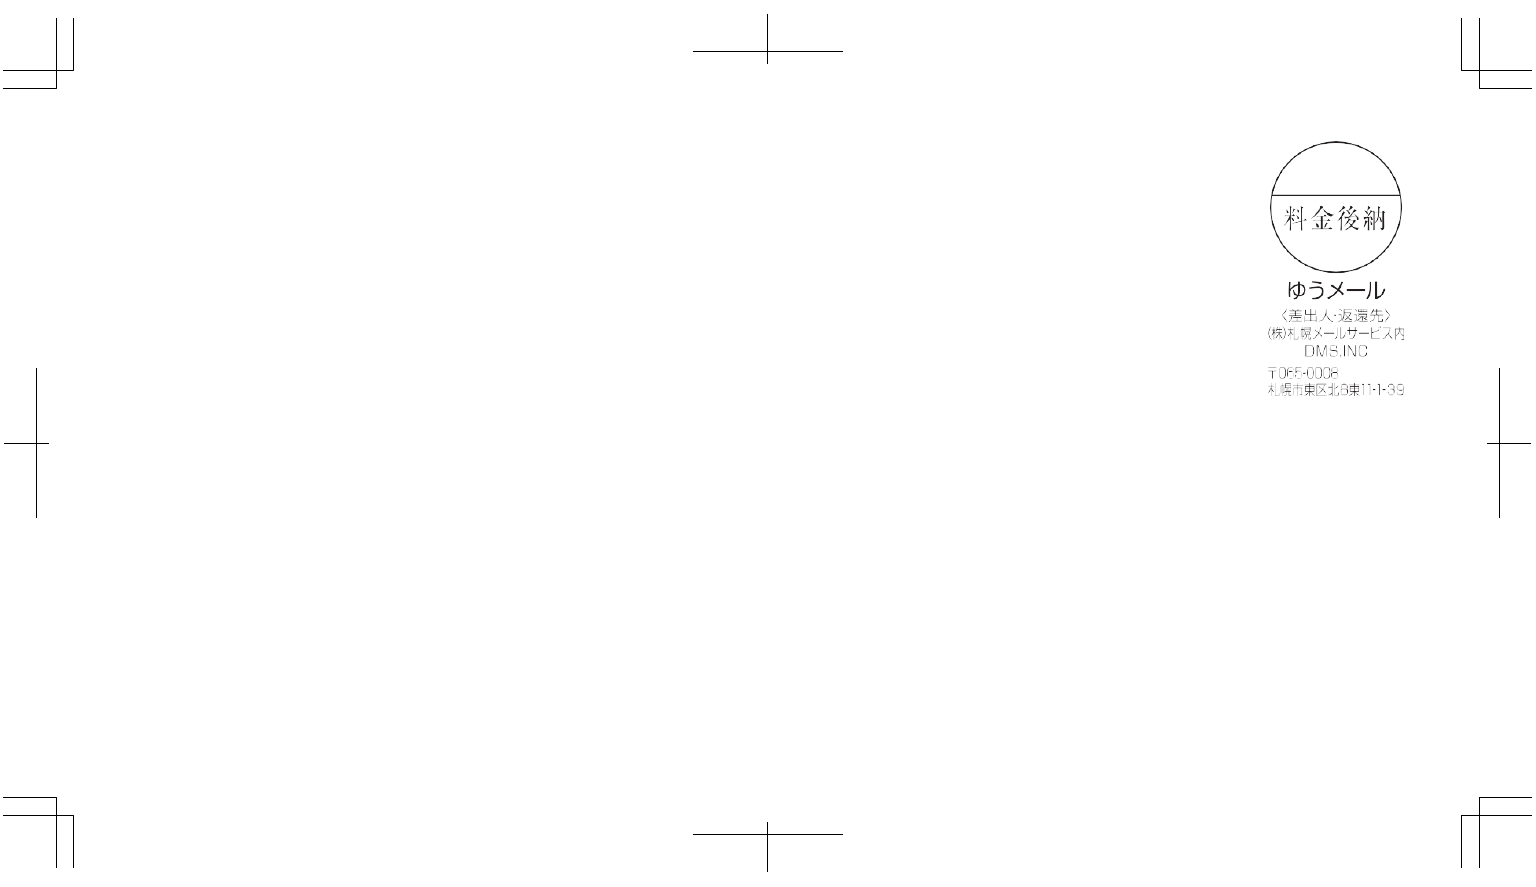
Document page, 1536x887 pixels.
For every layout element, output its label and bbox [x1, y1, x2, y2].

text_box [2, 17, 75, 90]
text_box [1486, 367, 1531, 519]
text_box [1460, 17, 1534, 90]
text_box [3, 367, 50, 519]
picture [1268, 141, 1405, 397]
text_box [692, 13, 843, 64]
text_box [692, 821, 843, 873]
text_box [2, 796, 75, 869]
text_box [1460, 796, 1534, 869]
